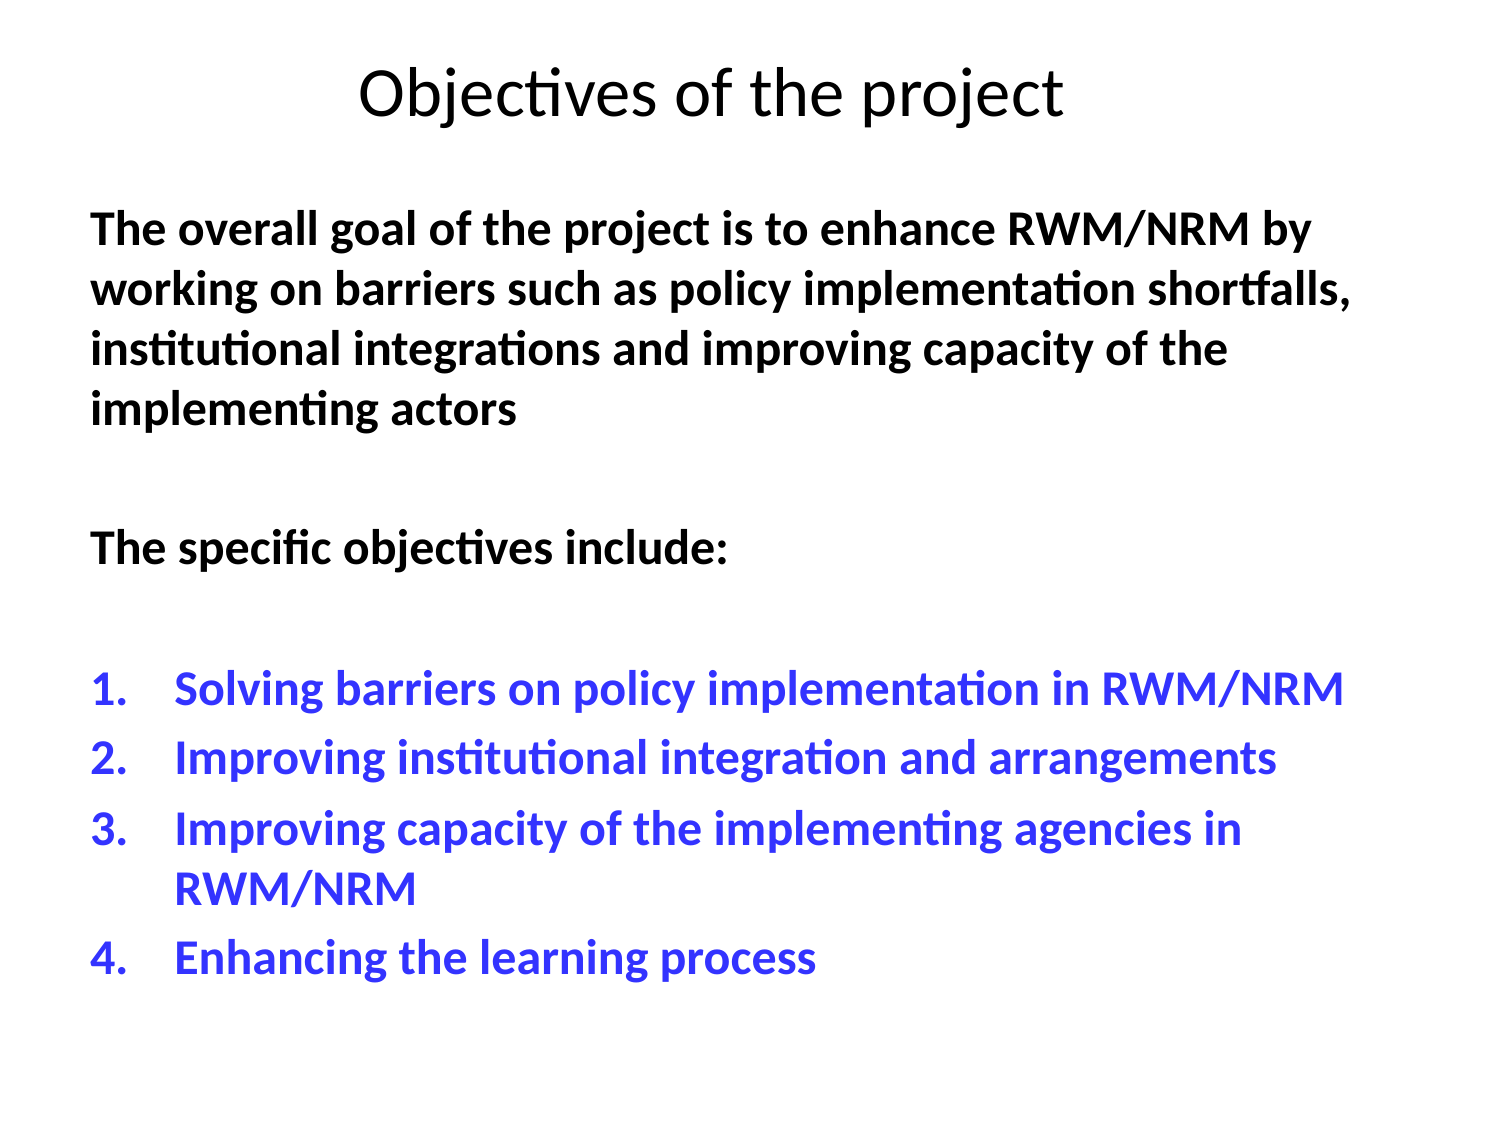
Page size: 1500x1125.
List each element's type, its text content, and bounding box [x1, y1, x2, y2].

title Objectives of the project [75, 37, 1350, 138]
subtitle The overall goal of the project is to enhance RWM/NRM by working on barriers such as policy implementation shortfalls, institutional integrations and improving capacity of the implementing actors The specific objectives include: Solving barriers on policy implementation in RWM/NRM Improving institutional integration and arrangements Improving capacity of the implementing agencies in RWM/NRM Enhancing the learning process [75, 187, 1438, 1025]
